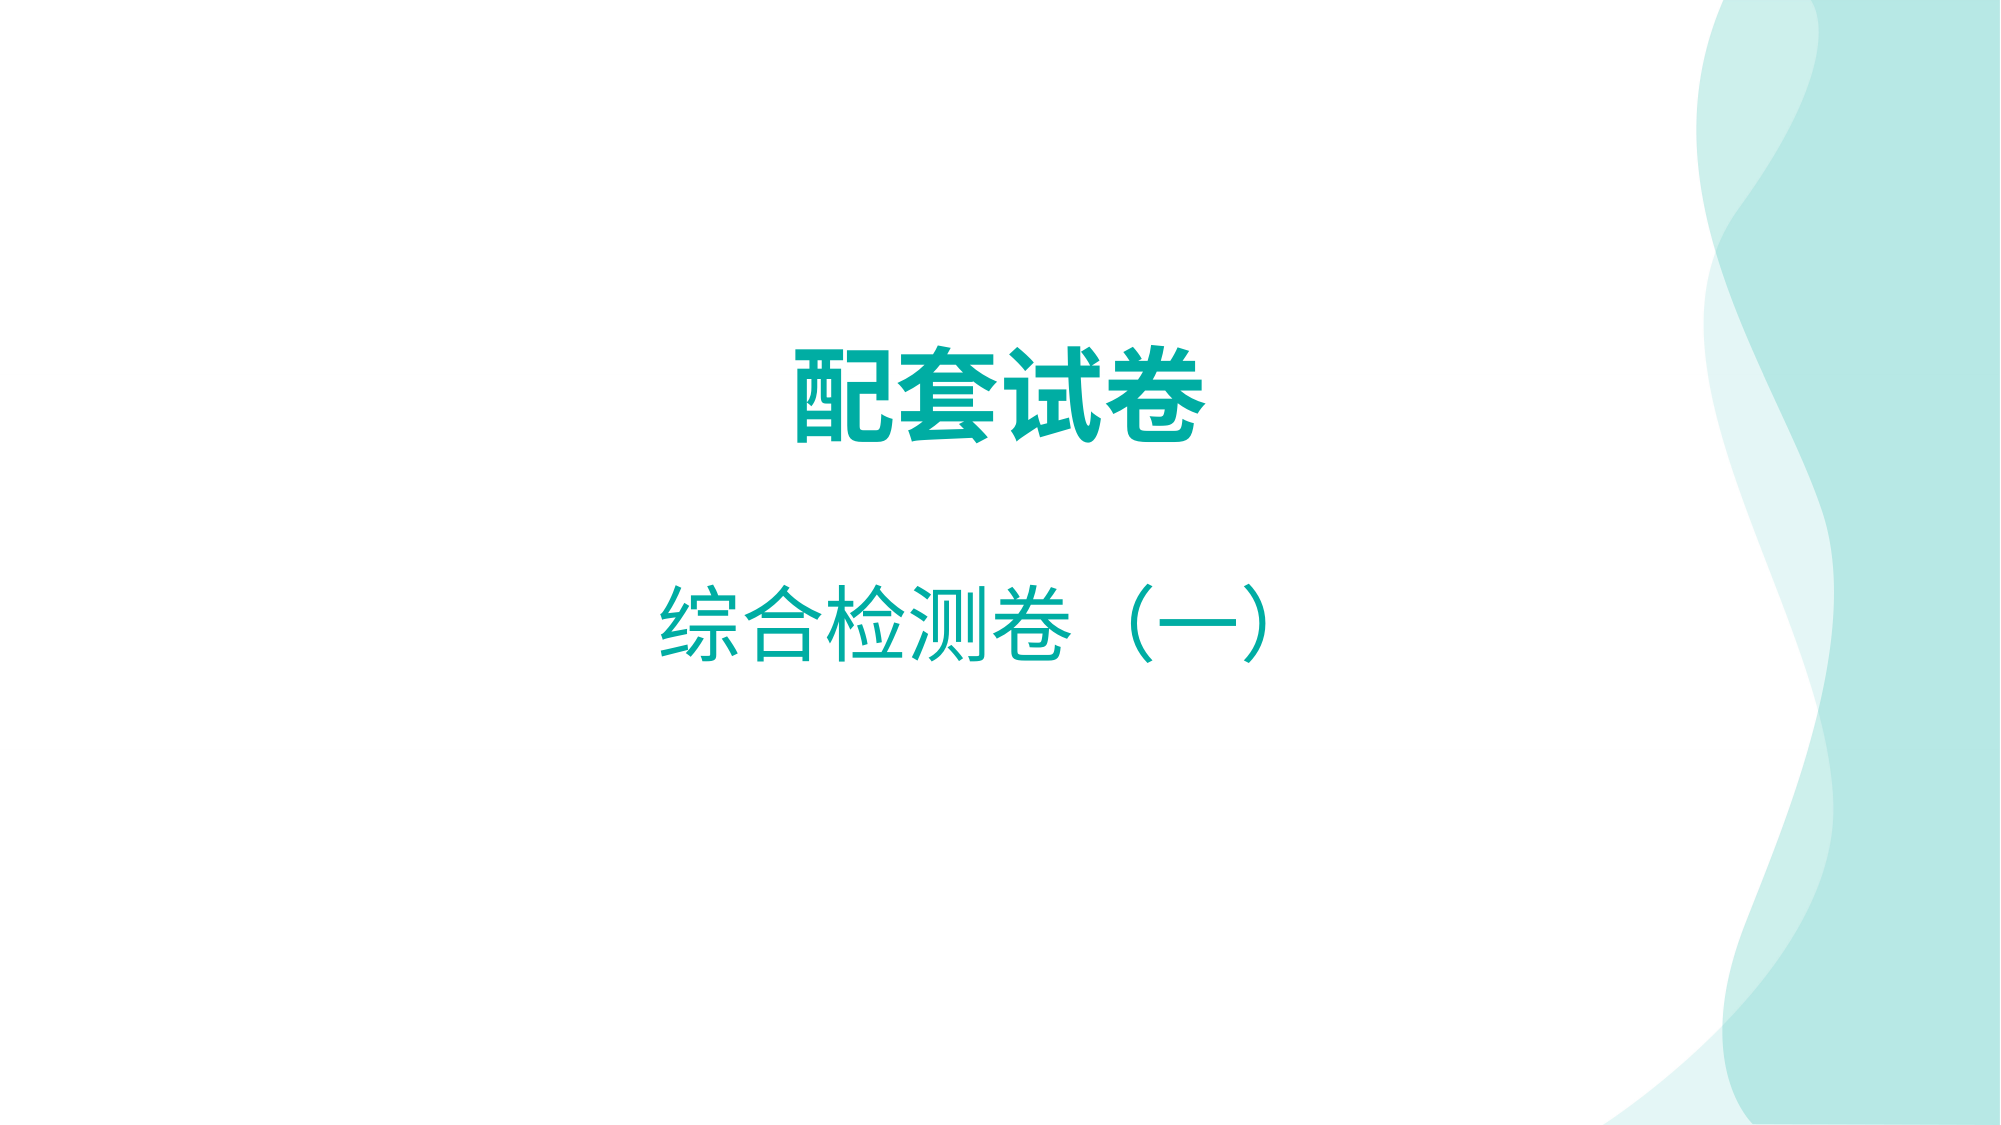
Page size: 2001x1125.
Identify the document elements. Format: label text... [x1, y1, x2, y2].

text_box 综合检测卷（一） [98, 554, 1883, 686]
picture [0, 0, 2000, 320]
text_box 配套试卷 [0, 320, 2000, 452]
picture [0, 452, 2000, 1125]
